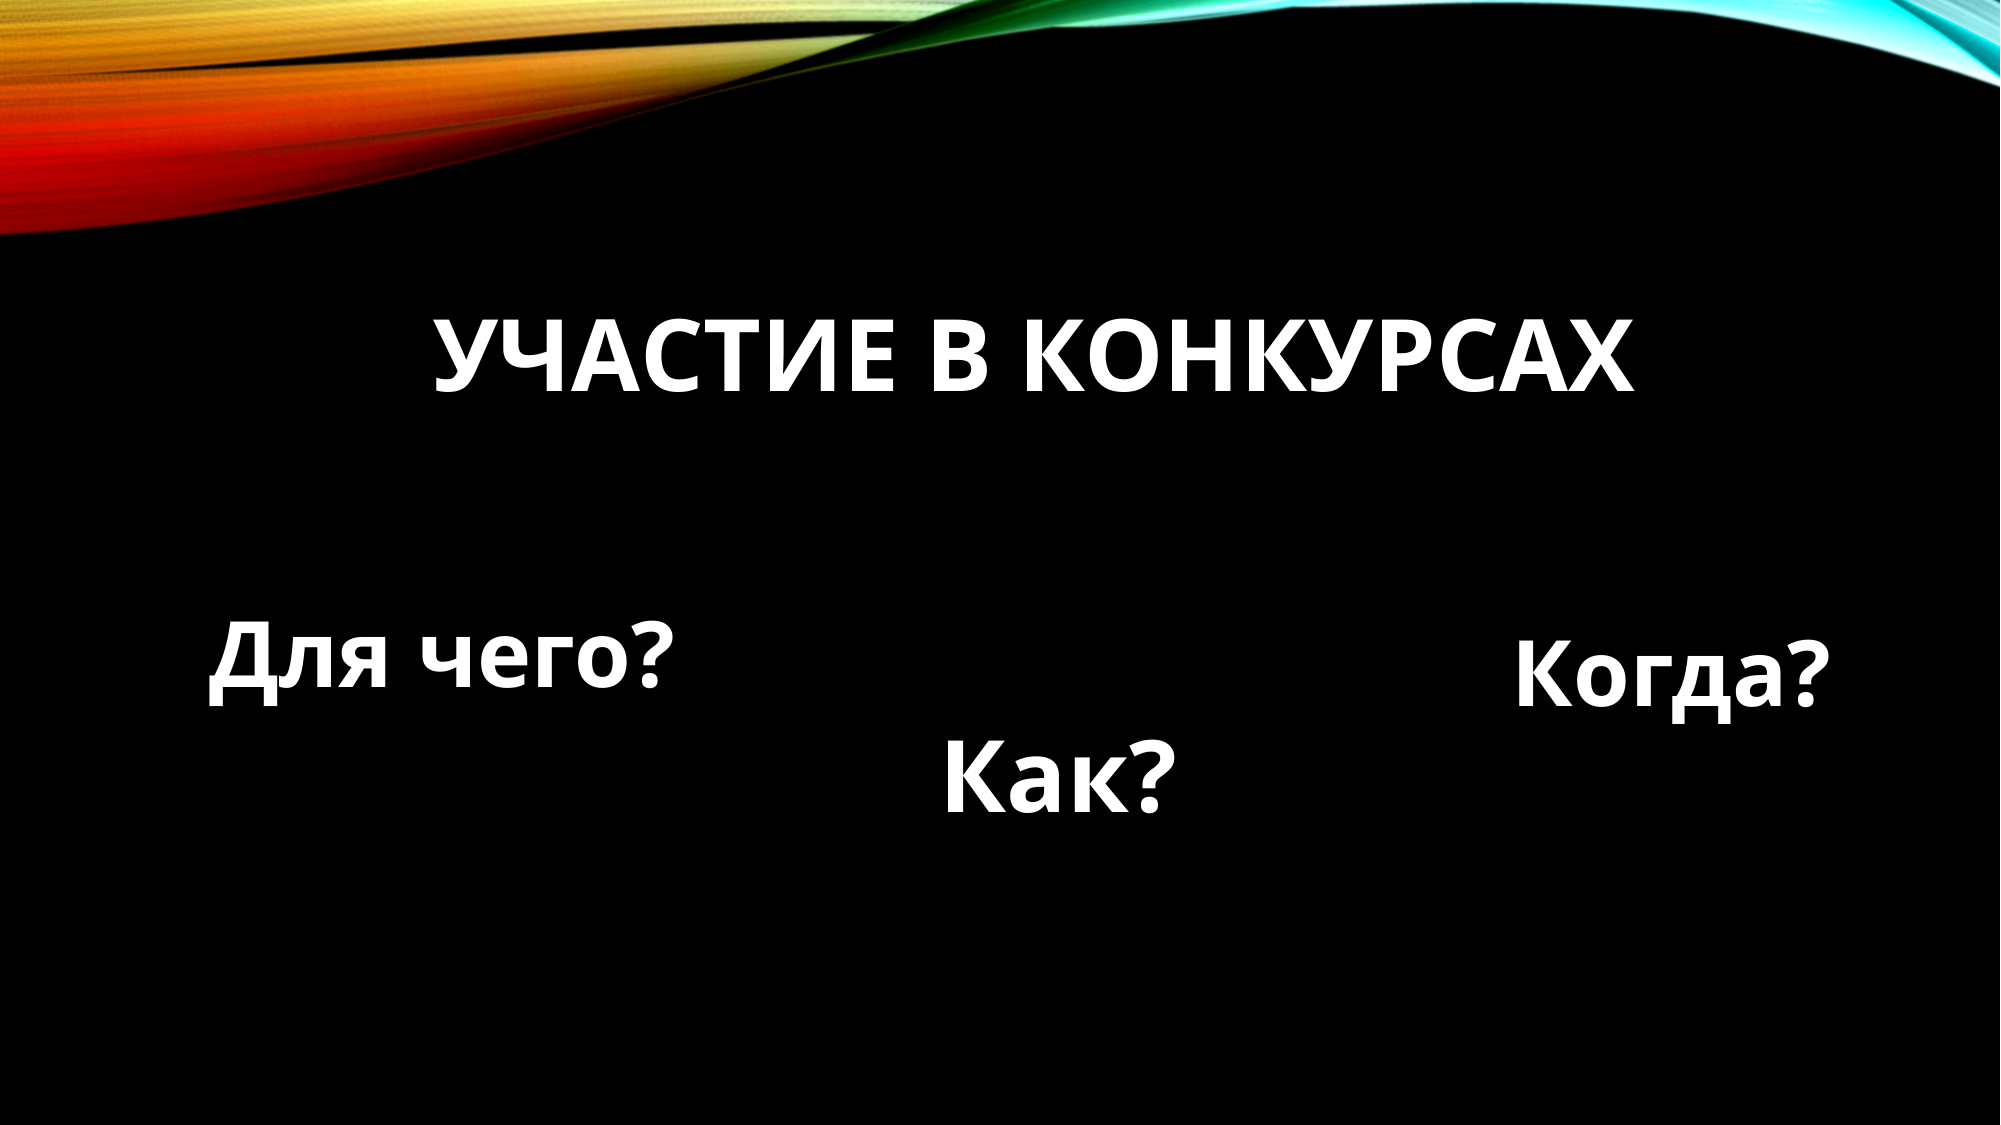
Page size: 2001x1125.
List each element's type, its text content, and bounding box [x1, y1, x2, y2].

text_box Для чего? [195, 588, 712, 714]
text_box Как? [924, 704, 1260, 840]
picture [0, 0, 2000, 237]
title Участие в конкурсах [239, 253, 1652, 466]
text_box Когда? [1497, 607, 1878, 732]
